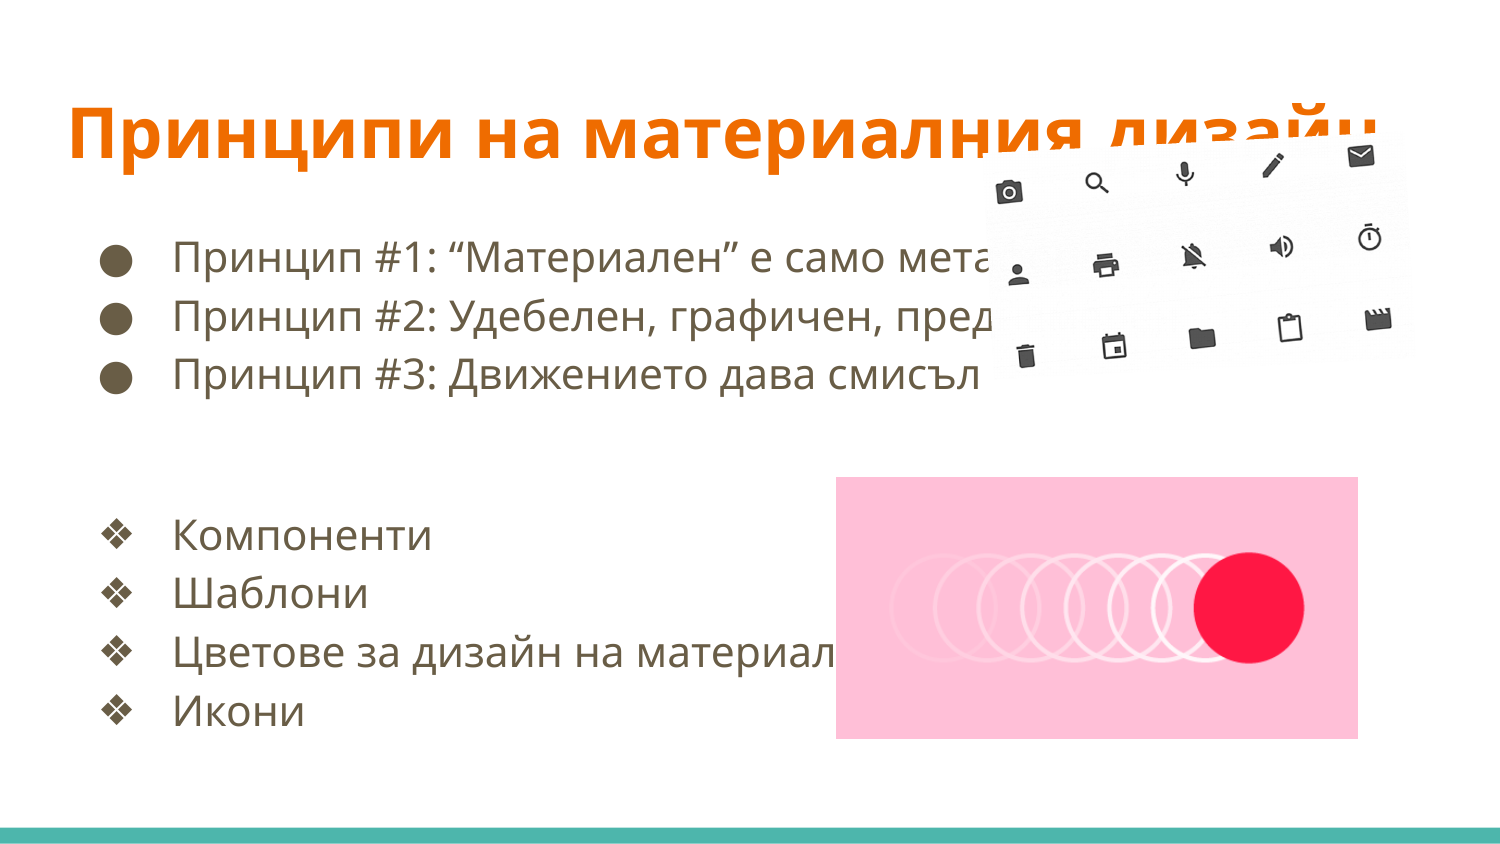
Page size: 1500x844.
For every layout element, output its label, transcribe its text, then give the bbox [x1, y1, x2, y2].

title Принципи на материалния дизайн [51, 72, 1449, 189]
picture [982, 131, 1416, 380]
picture [836, 477, 1359, 739]
list Принцип #1: “Материален” е само метафора Принцип #2: Удебелен, графичен, преднамерен Принцип #3: Движението дава смисъл Компоненти Шаблони Цветове за дизайн на материалите Икони [51, 207, 1449, 750]
